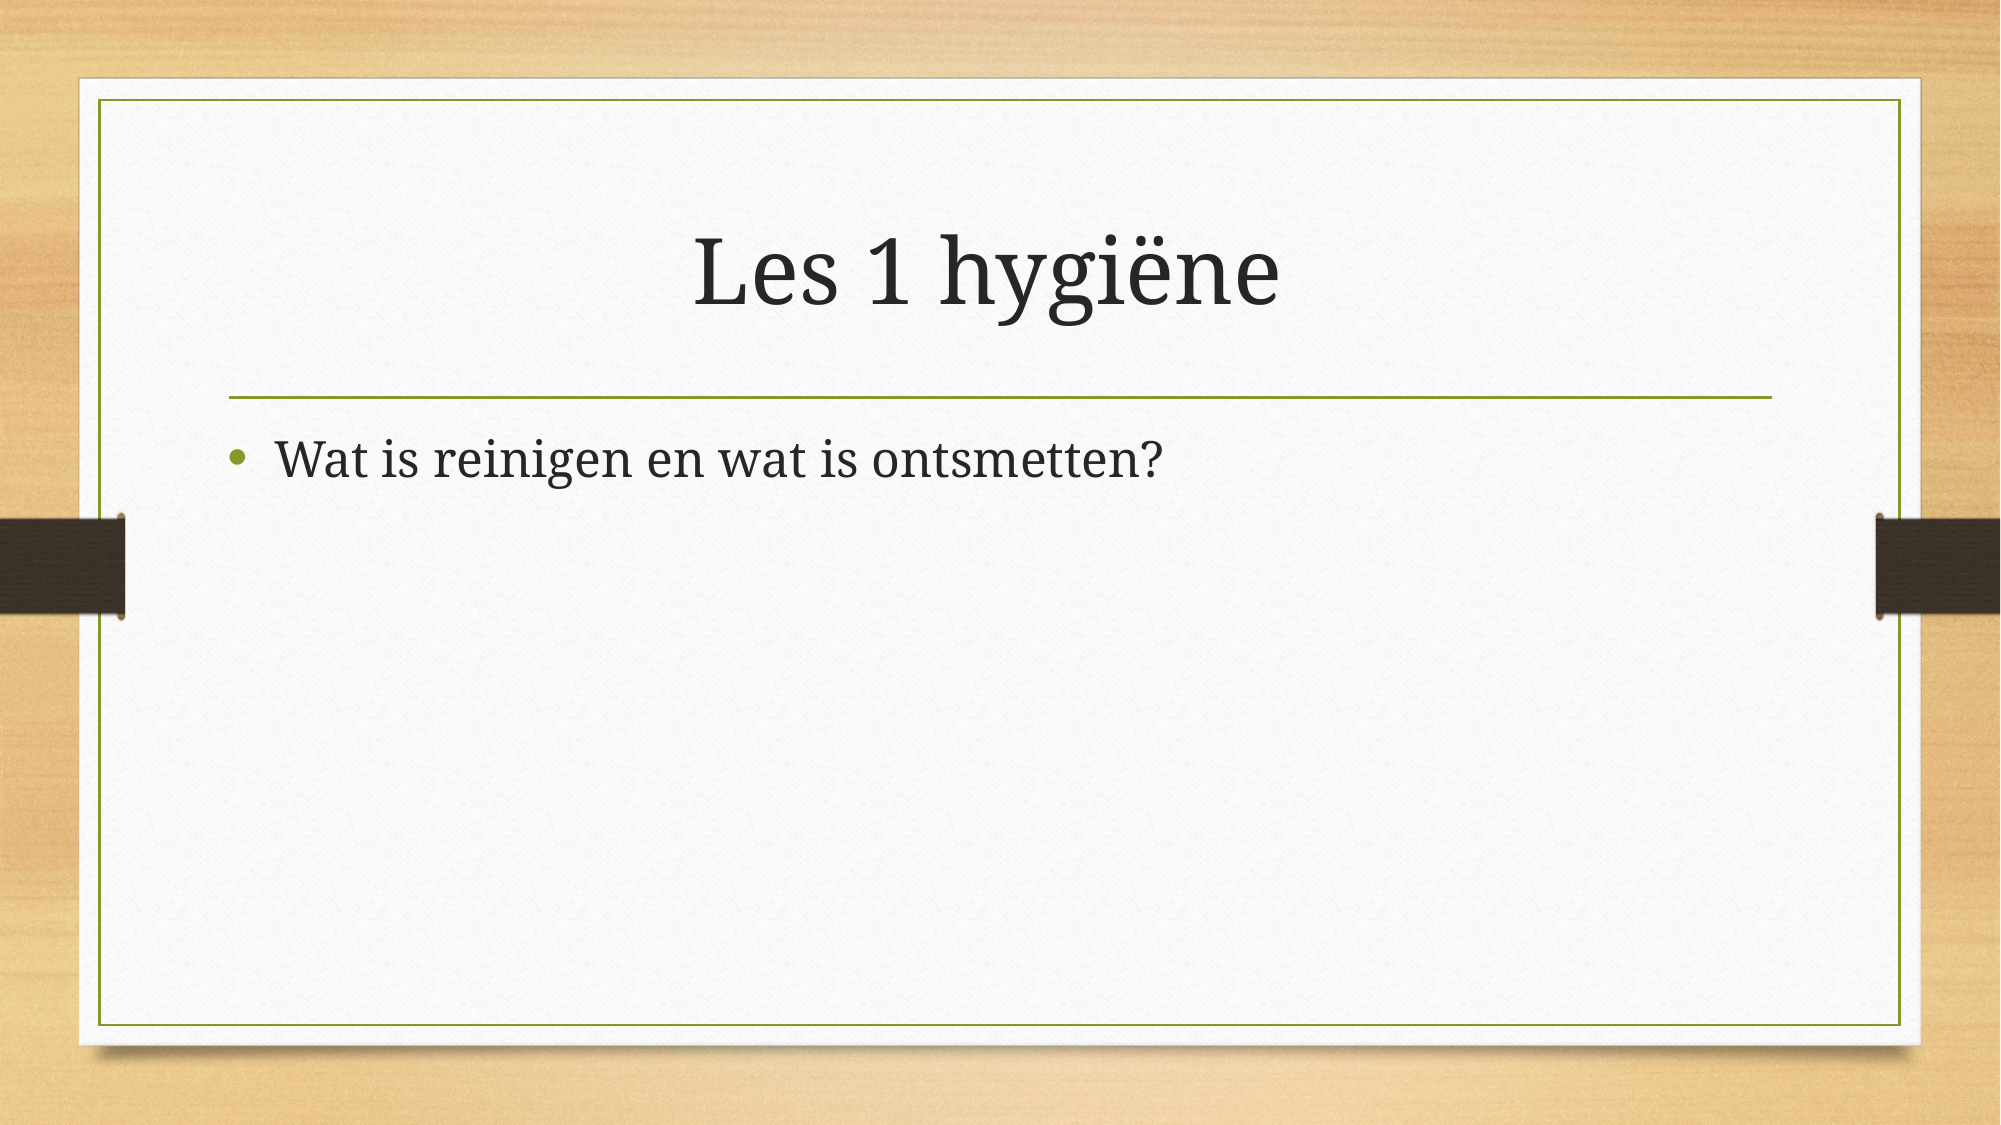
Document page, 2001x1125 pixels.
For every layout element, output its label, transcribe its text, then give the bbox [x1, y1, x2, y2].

picture [0, 0, 2001, 1125]
title Les 1 hygiëne [212, 161, 1788, 375]
list Wat is reinigen en wat is ontsmetten? [212, 419, 1788, 964]
